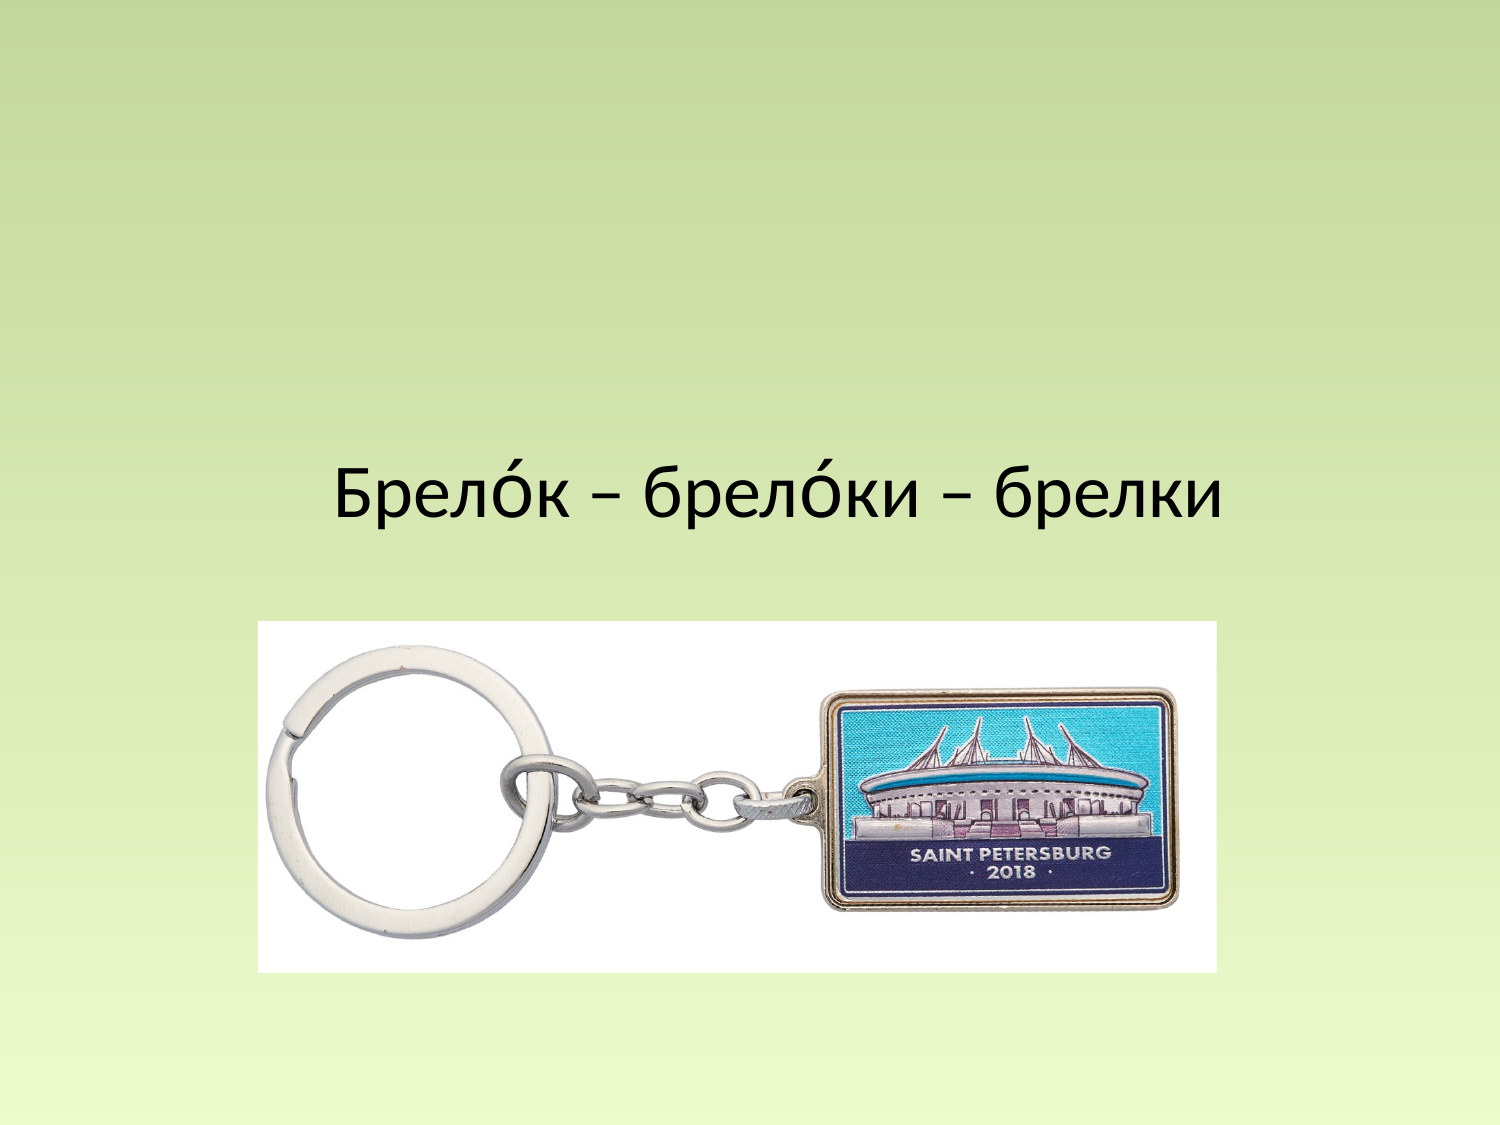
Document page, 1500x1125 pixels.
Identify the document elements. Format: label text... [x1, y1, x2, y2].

picture [257, 620, 1217, 973]
list Брело́к – брело́ки – брелки [316, 433, 1243, 563]
